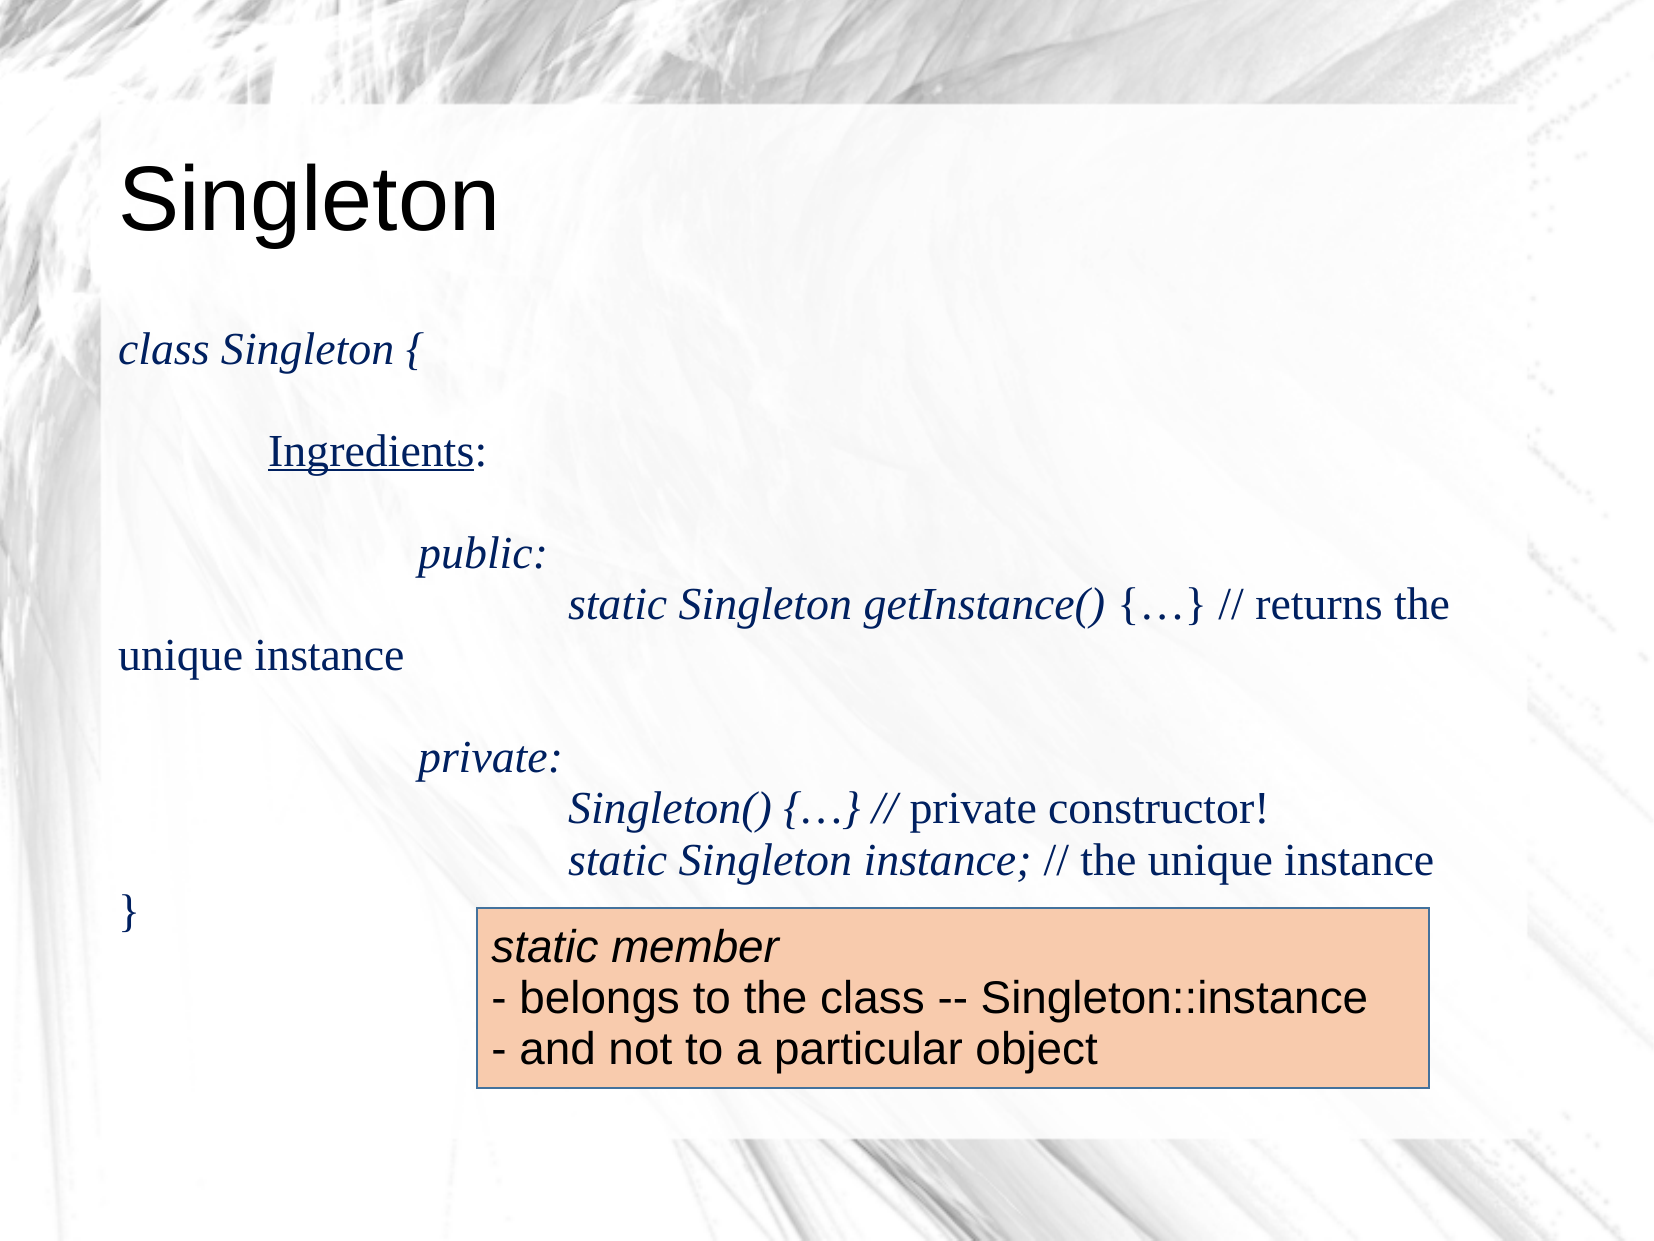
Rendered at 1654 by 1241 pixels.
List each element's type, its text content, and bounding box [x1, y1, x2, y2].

picture [0, 0, 1654, 1241]
title Singleton [118, 93, 1506, 299]
text_box static member - belongs to the class -- Singleton::instance - and not to a particular object [476, 907, 1429, 1089]
list class Singleton { Ingredients: public: static Singleton getInstance() {…} // returns the unique instance private: Singleton() {…} // private constructor! static Singleton instance; // the unique instance } [118, 319, 1571, 1109]
